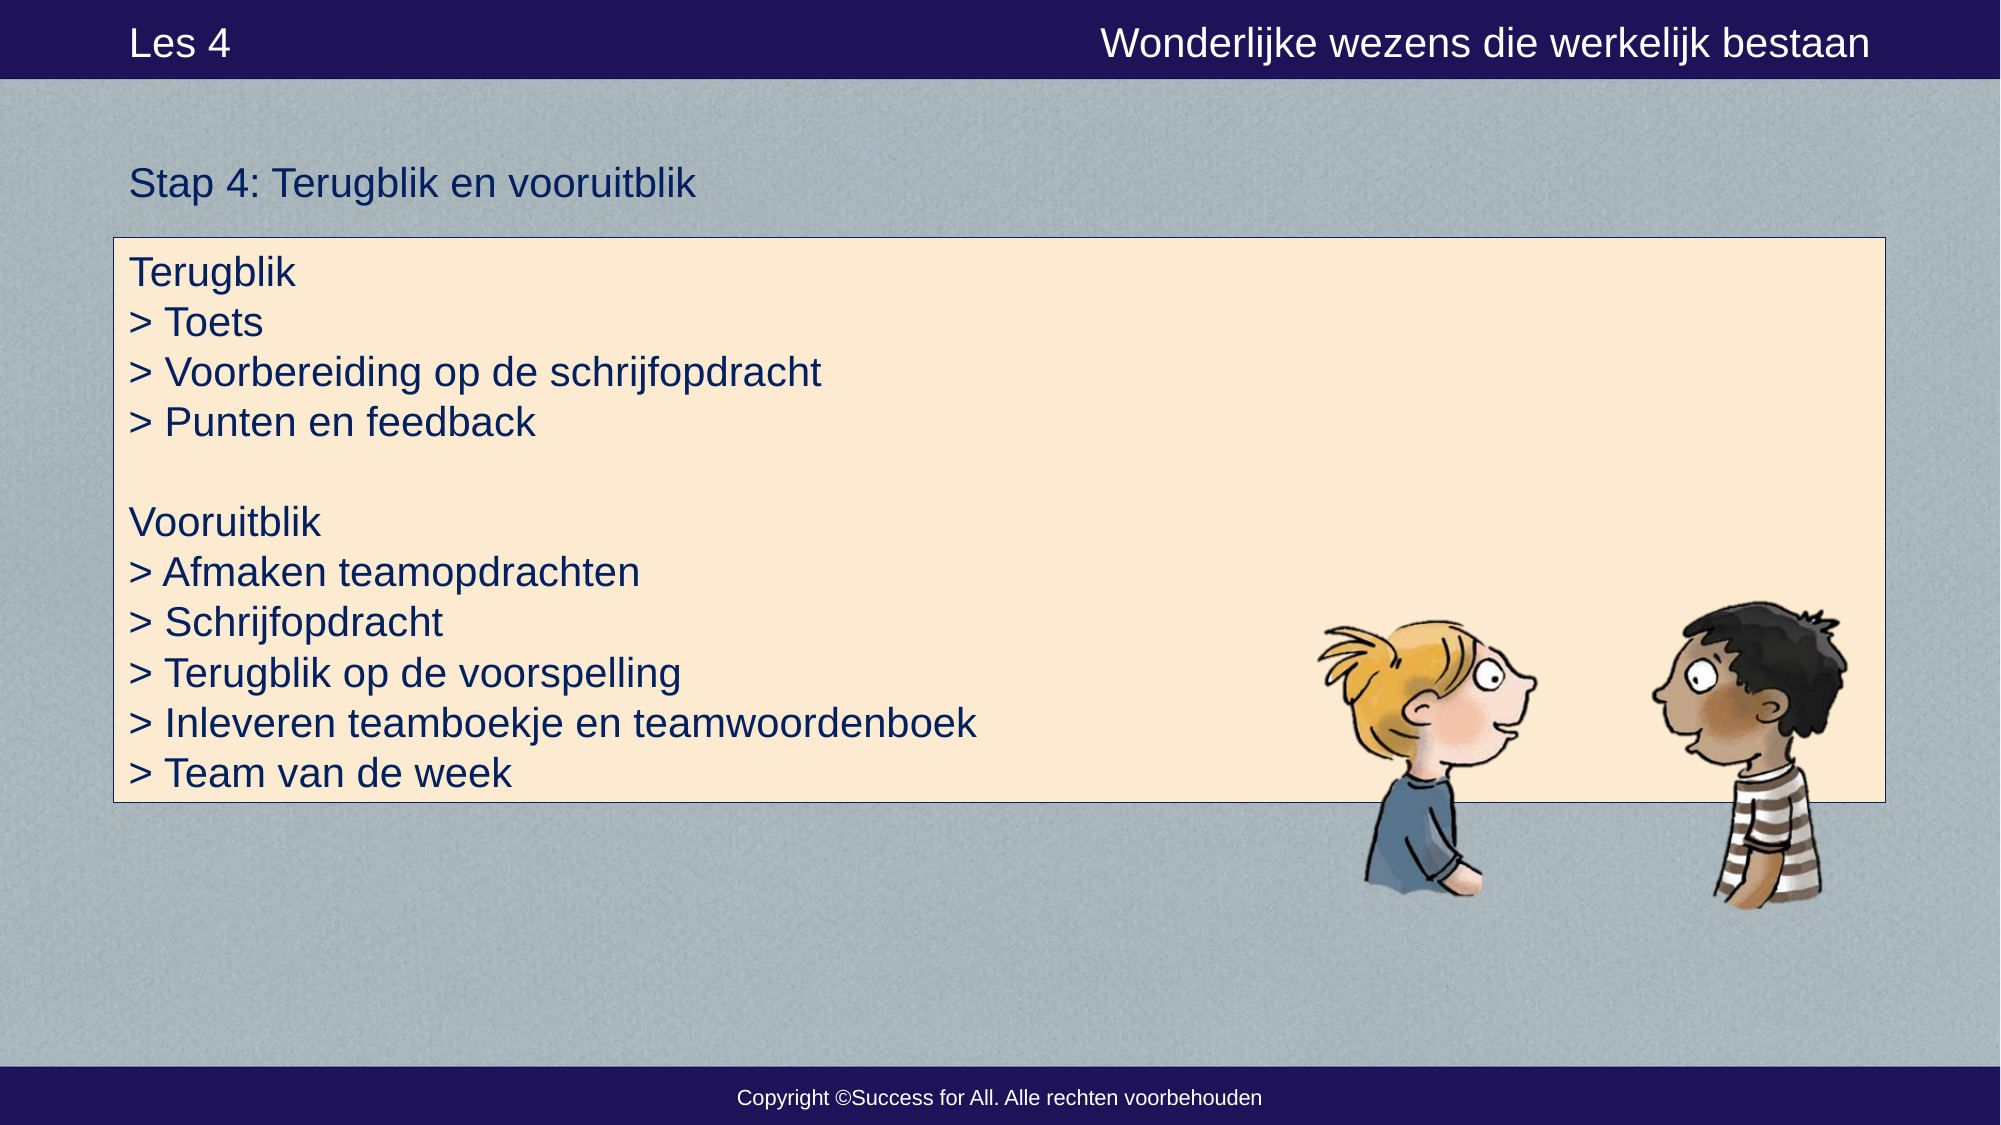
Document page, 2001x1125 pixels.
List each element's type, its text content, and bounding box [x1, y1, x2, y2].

text_box Terugblik > Toets > Voorbereiding op de schrijfopdracht > Punten en feedback Vooruitblik > Afmaken teamopdrachten > Schrijfopdracht > Terugblik op de voorspelling > Inleveren teamboekje en teamwoordenboek > Team van de week [113, 237, 1886, 803]
text_box Wonderlijke wezens die werkelijk bestaan [999, 8, 1886, 73]
text_box Copyright ©Success for All. Alle rechten voorbehouden [0, 1076, 2000, 1125]
text_box Stap 4: Terugblik en vooruitblik [113, 148, 1635, 214]
text_box Les 4 [114, 8, 354, 73]
picture [0, 0, 2001, 1125]
